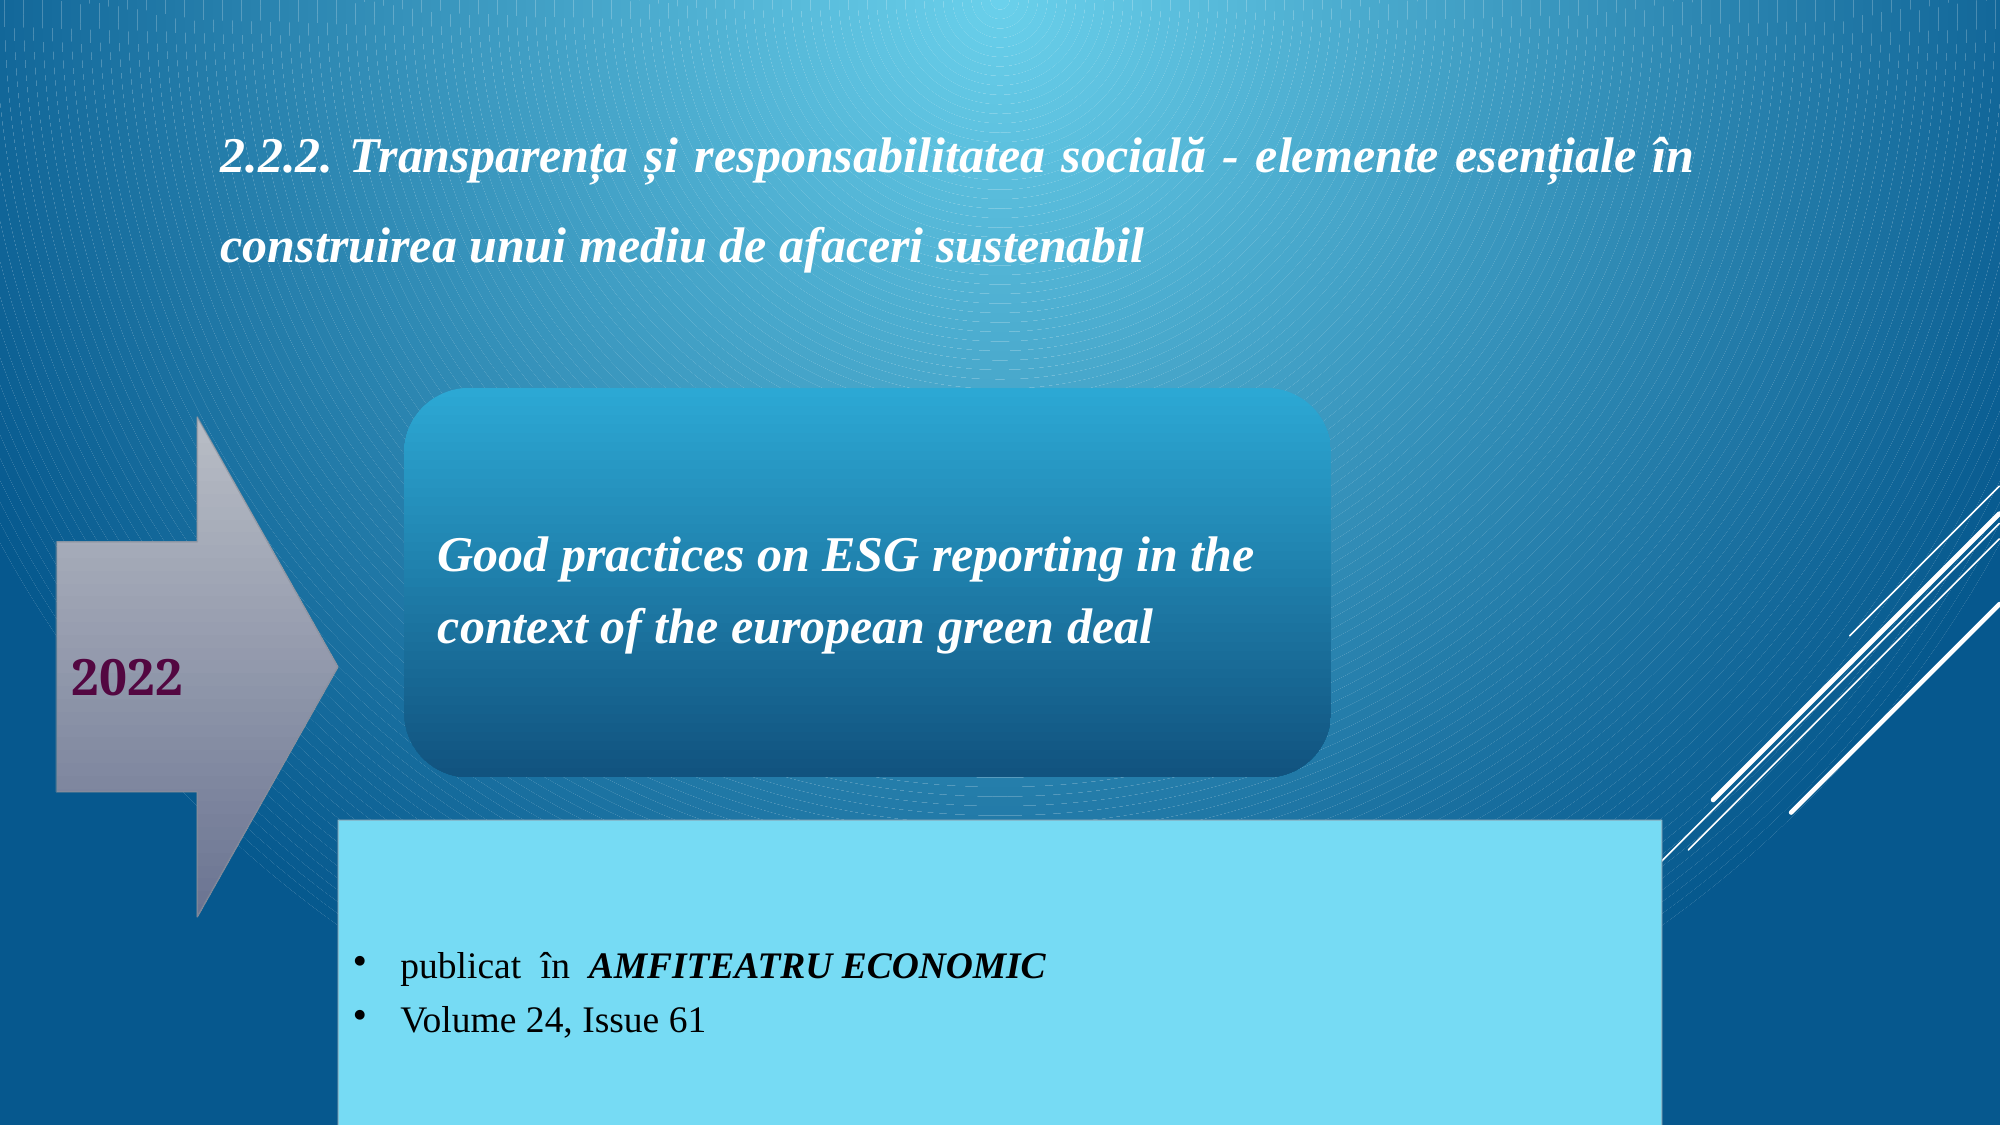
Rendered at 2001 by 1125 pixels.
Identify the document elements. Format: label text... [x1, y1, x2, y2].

text_box 2.2.2. Transparența și responsabilitatea socială - elemente esențiale în construirea unui mediu de afaceri sustenabil [206, 85, 1712, 281]
text_box 2022 [55, 416, 337, 918]
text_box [337, 344, 1663, 1125]
